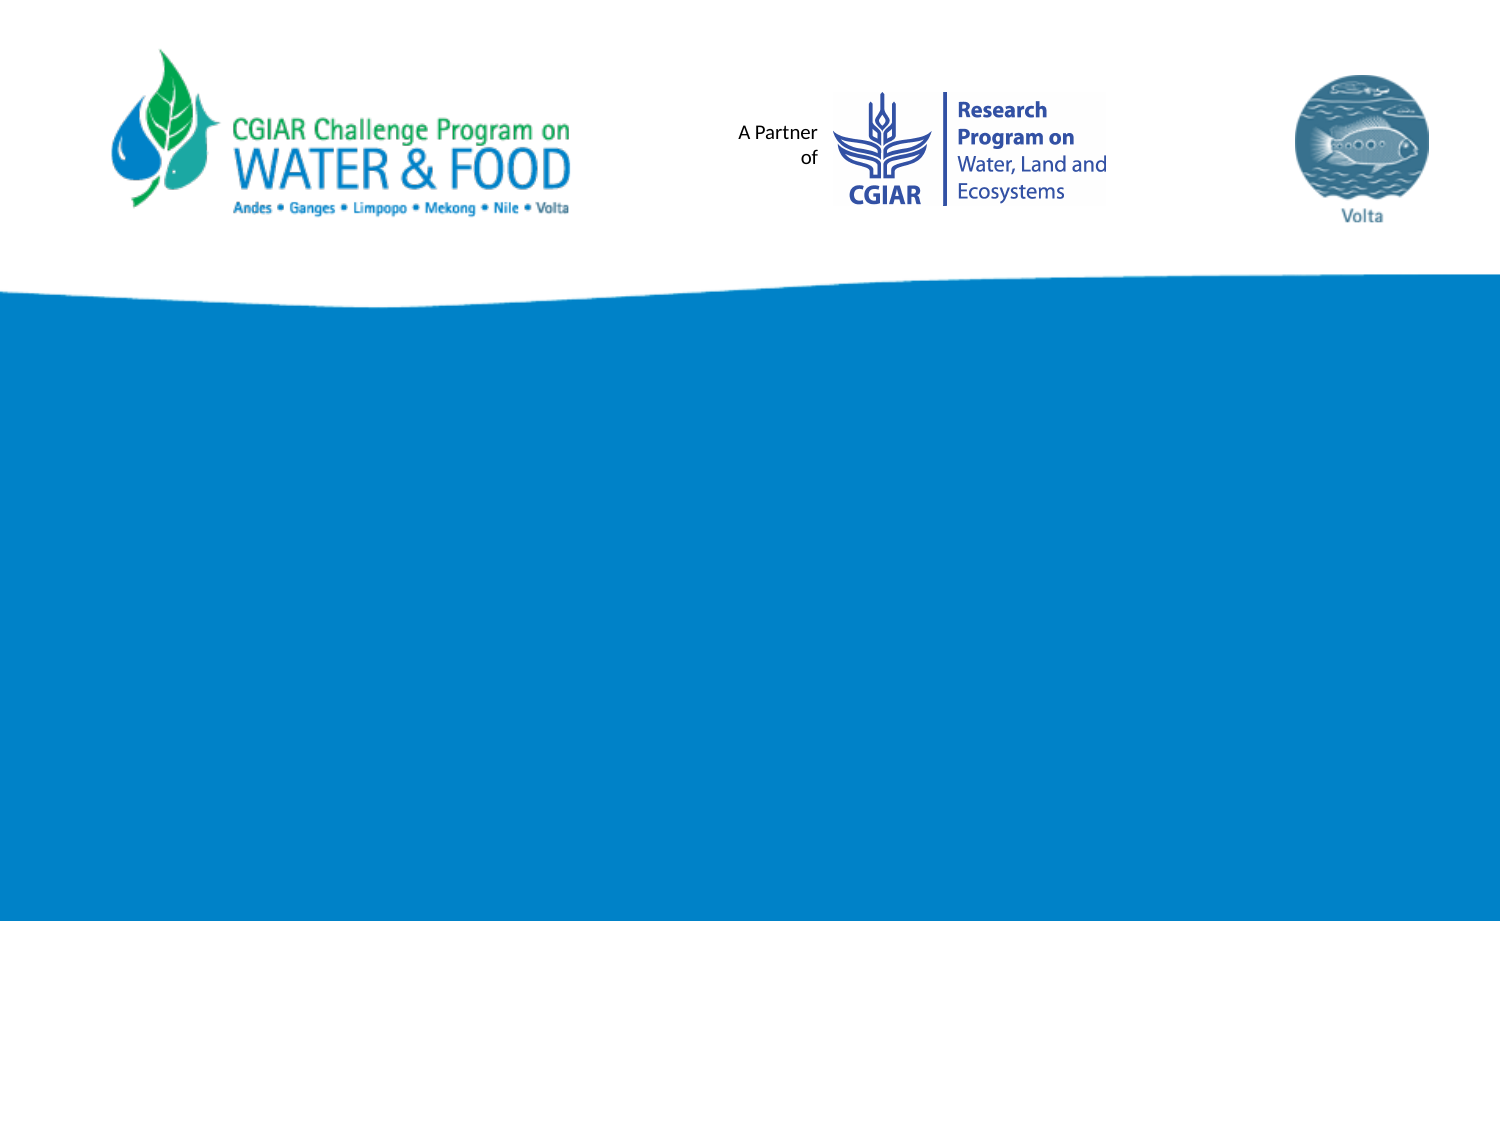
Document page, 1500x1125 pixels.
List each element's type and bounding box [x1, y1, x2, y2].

picture [1295, 75, 1429, 226]
picture [833, 92, 1106, 206]
picture [99, 41, 583, 232]
picture [0, 270, 1500, 307]
